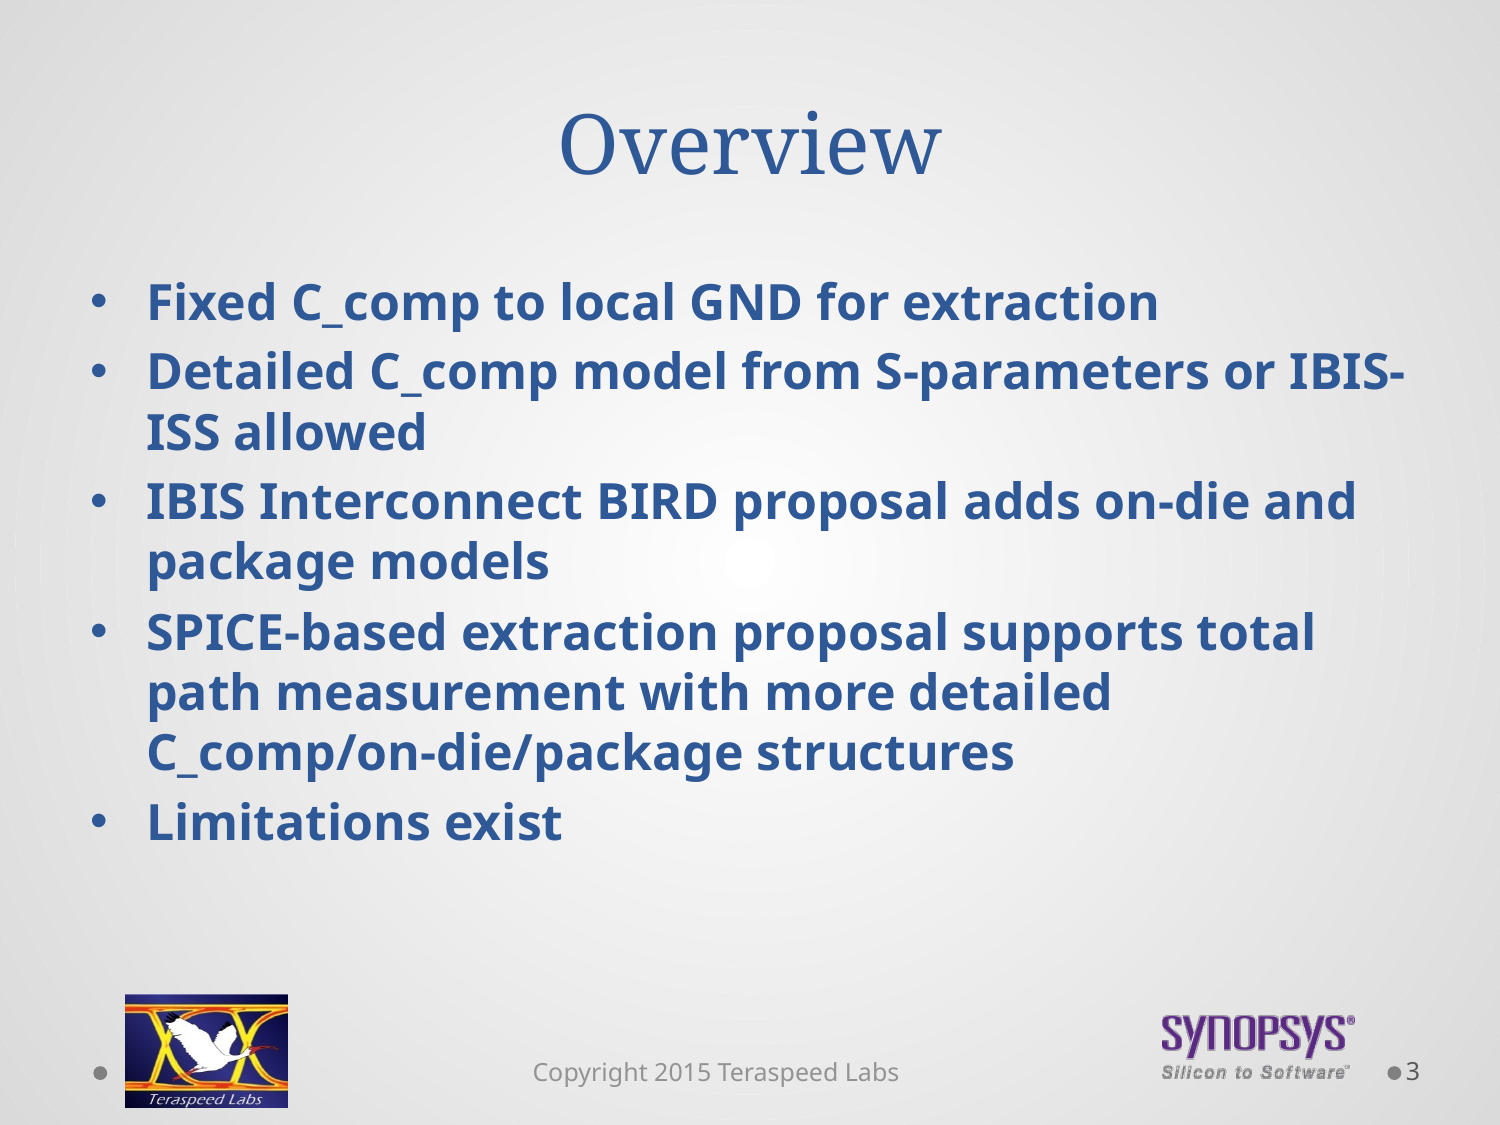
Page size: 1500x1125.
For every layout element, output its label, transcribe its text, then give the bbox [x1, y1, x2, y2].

list Fixed C_comp to local GND for extraction Detailed C_comp model from S-parameters or IBIS-ISS allowed IBIS Interconnect BIRD proposal adds on-die and package models SPICE-based extraction proposal supports total path measurement with more detailed C_comp/on-die/package structures Limitations exist [75, 262, 1425, 1005]
picture [125, 1005, 288, 1108]
slide_number 3 [1401, 1042, 1494, 1103]
title Overview [75, 0, 1425, 262]
picture [1162, 1005, 1355, 1092]
footer Copyright 2015 Teraspeed Labs [525, 1043, 993, 1103]
